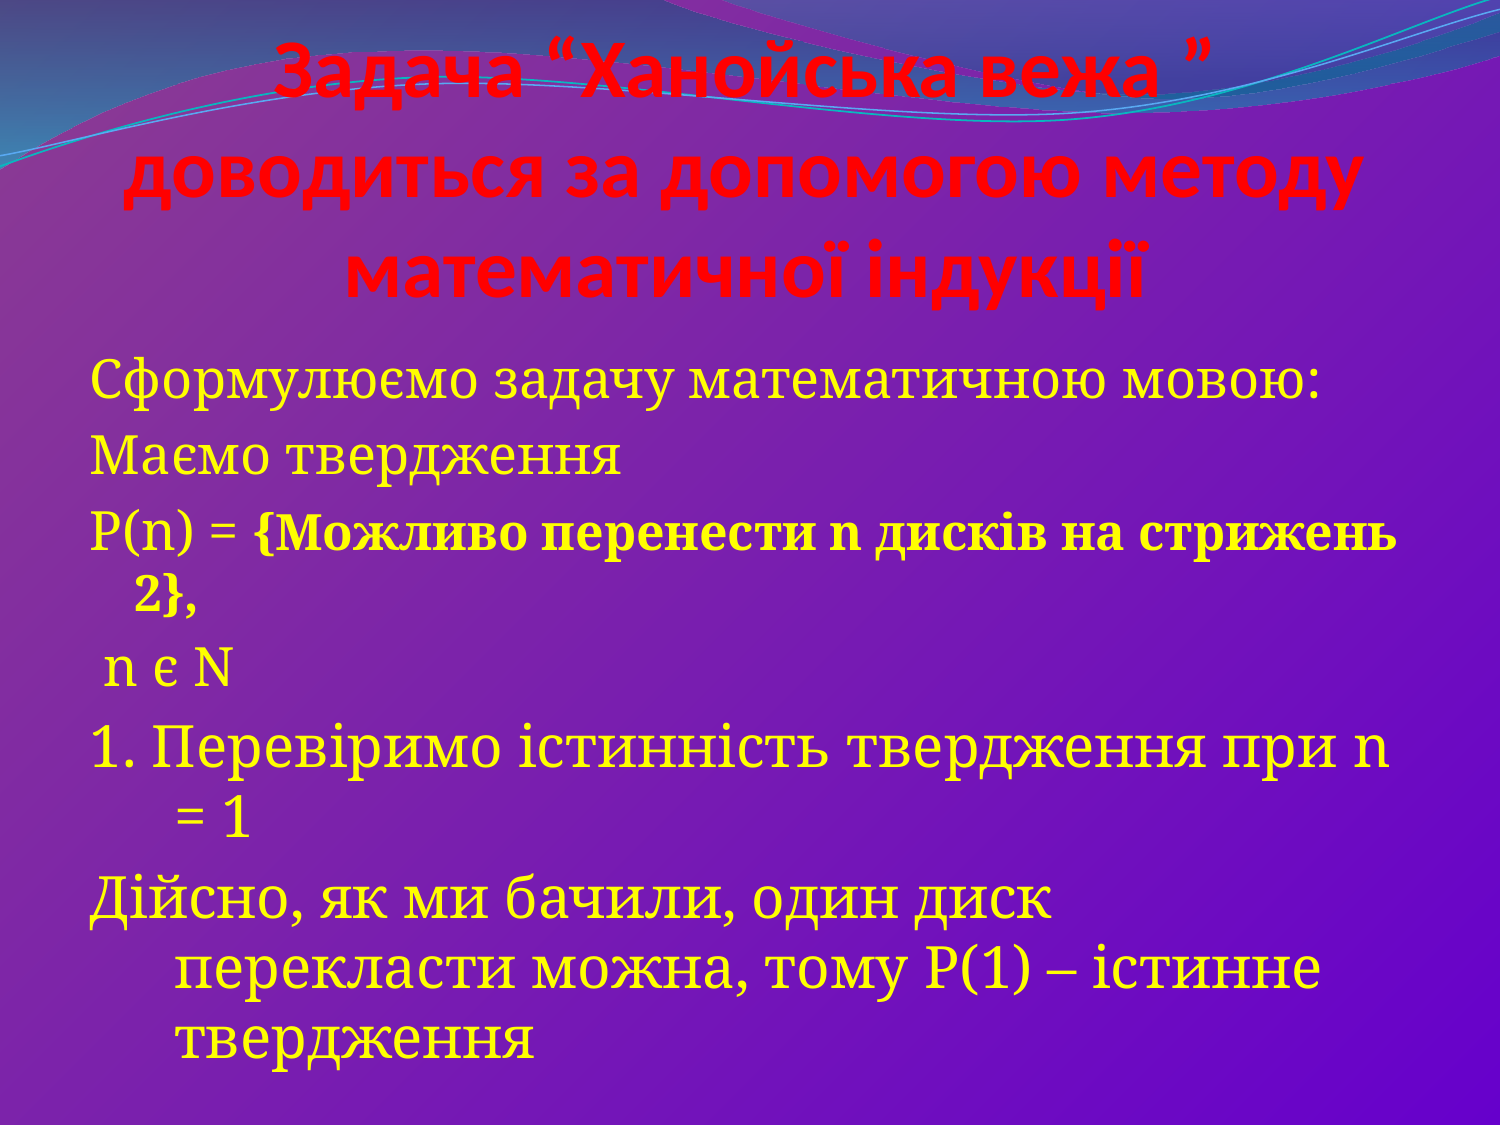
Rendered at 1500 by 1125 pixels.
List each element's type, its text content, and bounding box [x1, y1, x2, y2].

title Задача “Ханойська вежа ” доводиться за допомогою методу математичної індукції [70, 46, 1421, 314]
list Сформулюємо задачу математичною мовою: Маємо твердження P(n) = {Можливо перенести n дисків на стрижень 2}, n є N 1. Перевіримо істинність твердження при n = 1 Дійсно, як ми бачили, один диск перекласти можна, тому P(1) – істинне твердження [75, 337, 1425, 1006]
